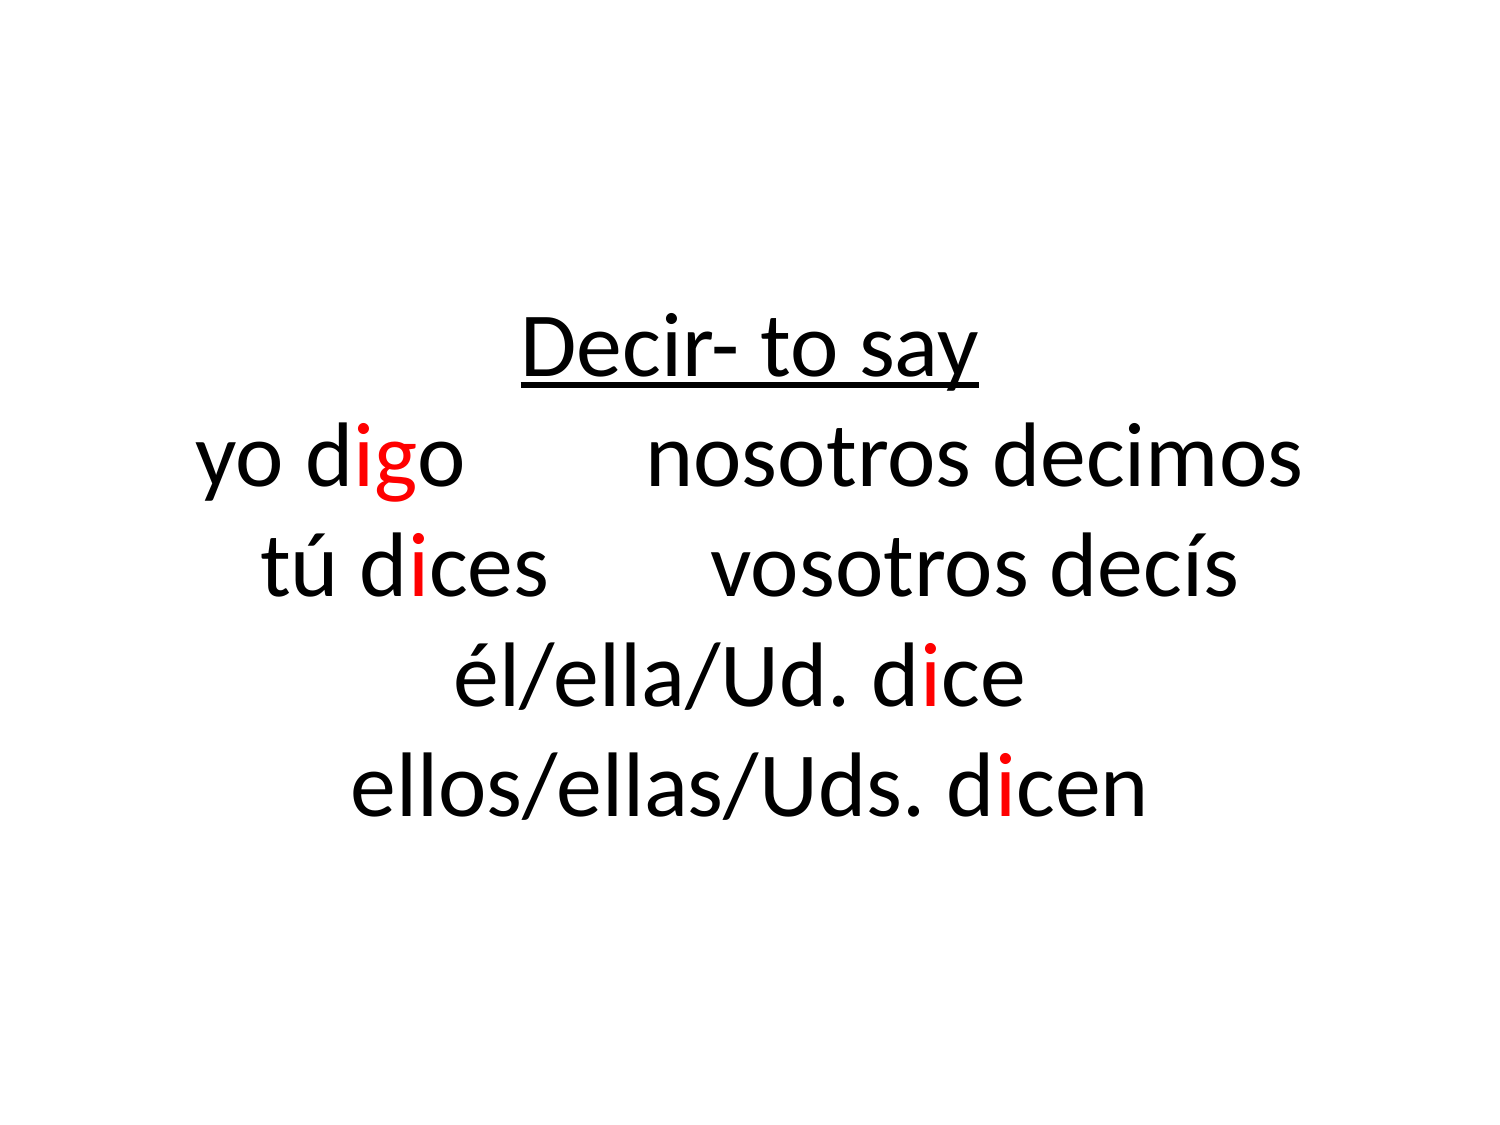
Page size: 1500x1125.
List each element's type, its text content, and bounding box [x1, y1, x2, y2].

title Decir- to say yo digo nosotros decimos tú dices vosotros decís él/ella/Ud. dice ellos/ellas/Uds. dicen [75, 45, 1425, 1075]
